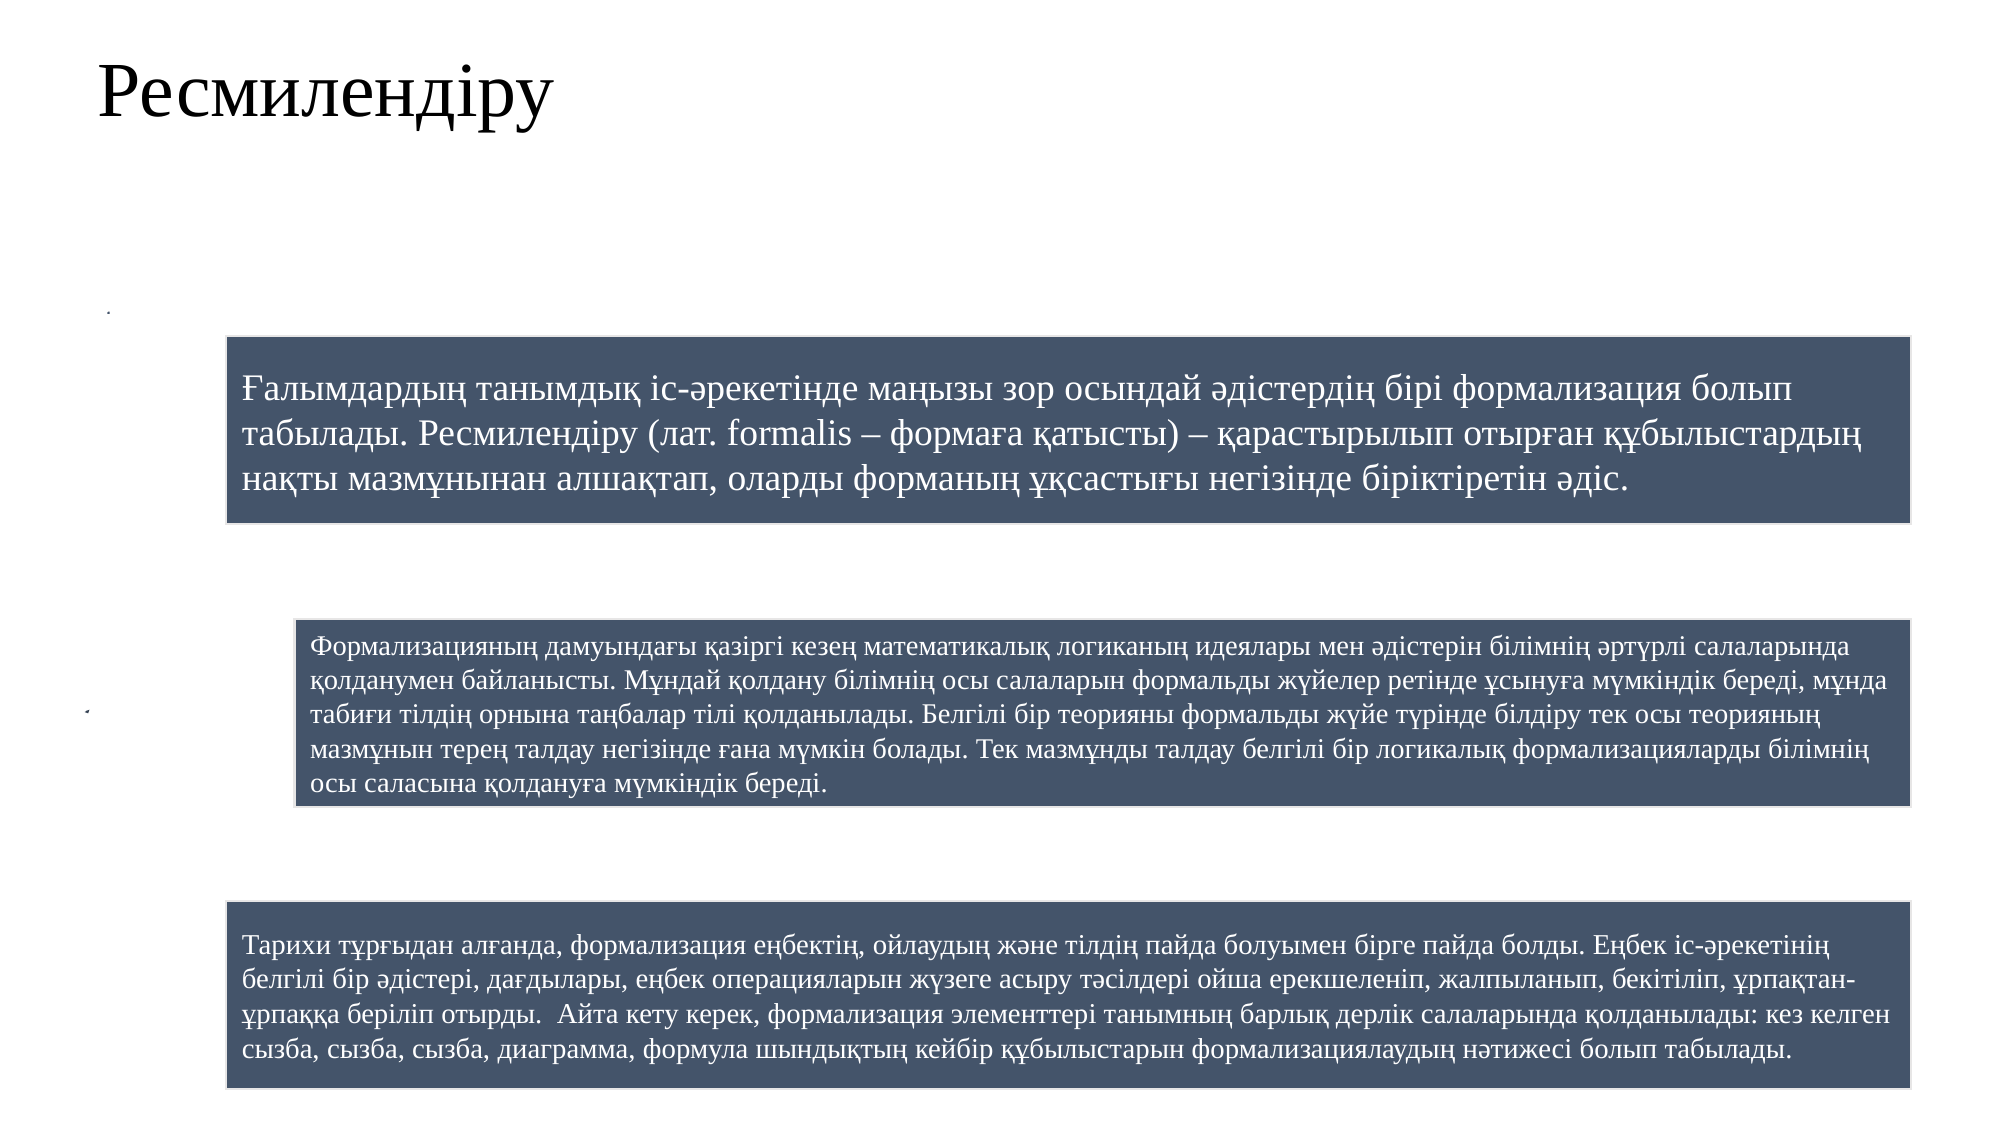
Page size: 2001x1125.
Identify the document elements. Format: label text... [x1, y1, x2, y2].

title Ресмилендіру [82, 41, 1377, 142]
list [82, 159, 1912, 1101]
